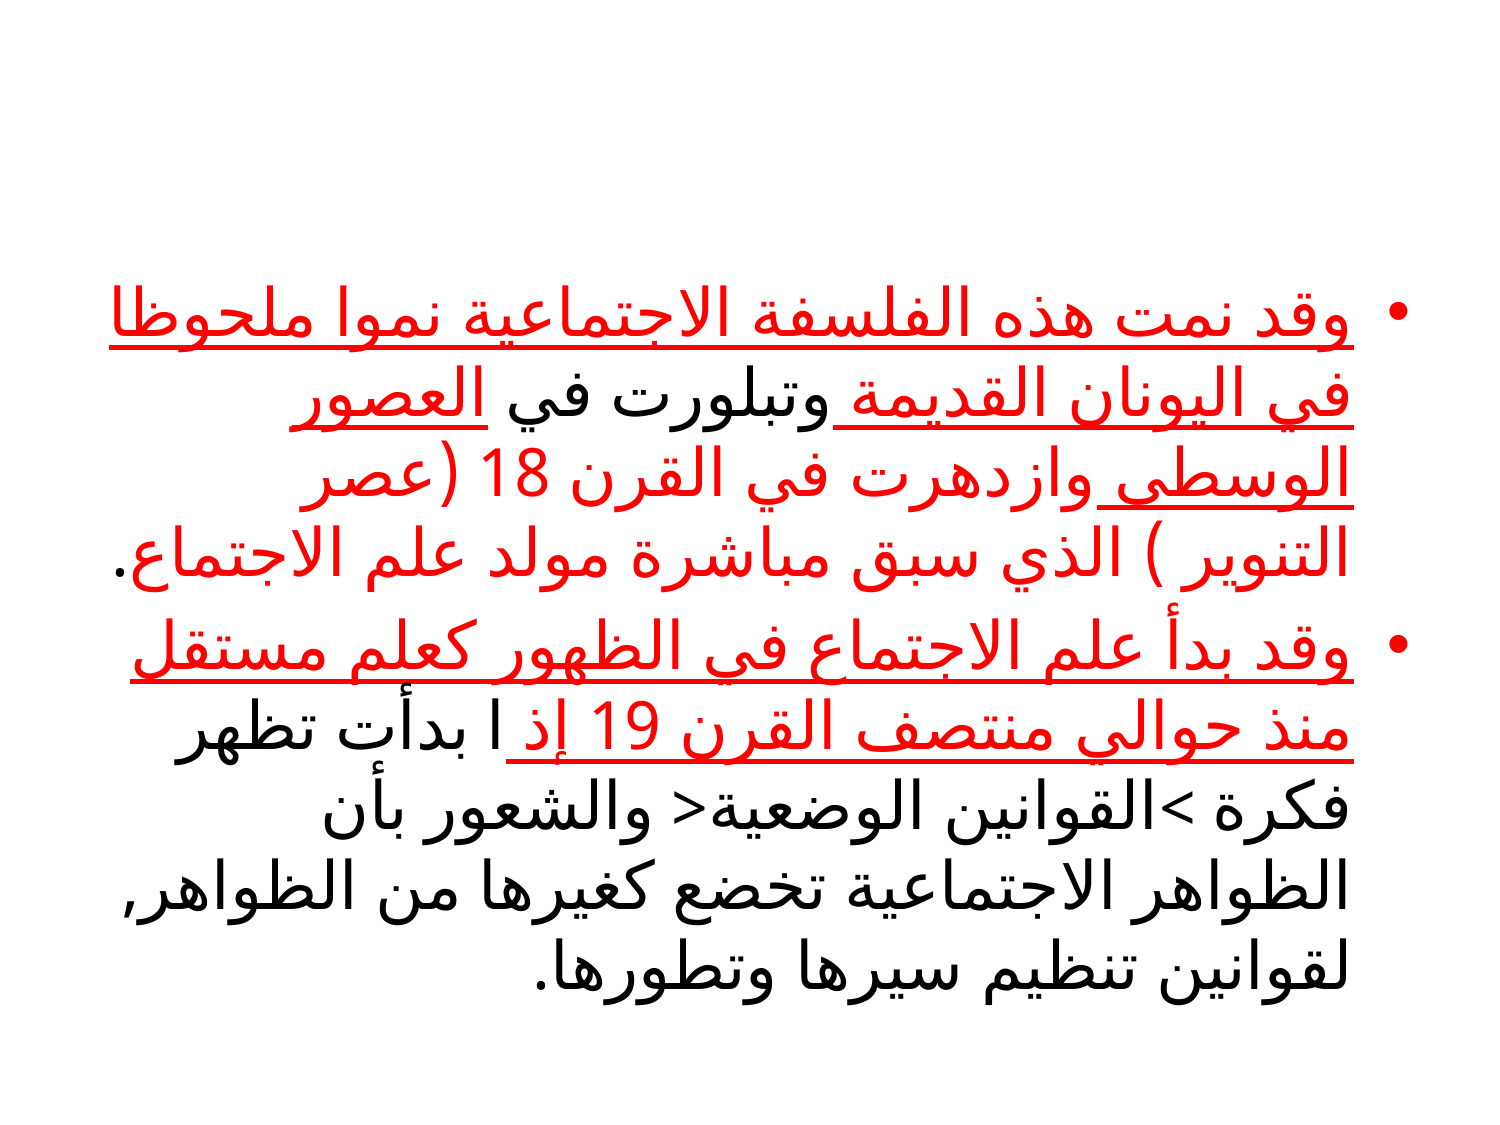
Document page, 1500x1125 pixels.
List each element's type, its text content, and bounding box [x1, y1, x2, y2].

list وقد نمت هذه الفلسفة الاجتماعية نموا ملحوظا في اليونان القديمة وتبلورت في العصور الوسطى وازدهرت في القرن 18 (عصر التنوير ) الذي سبق مباشرة مولد علم الاجتماع. وقد بدأ علم الاجتماع في الظهور كعلم مستقل منذ حوالي منتصف القرن 19 إذ ا بدأت تظهر فكرة >القوانين الوضعية< والشعور بأن الظواهر الاجتماعية تخضع كغيرها من الظواهر, لقوانين تنظيم سيرها وتطورها. [75, 262, 1425, 1005]
